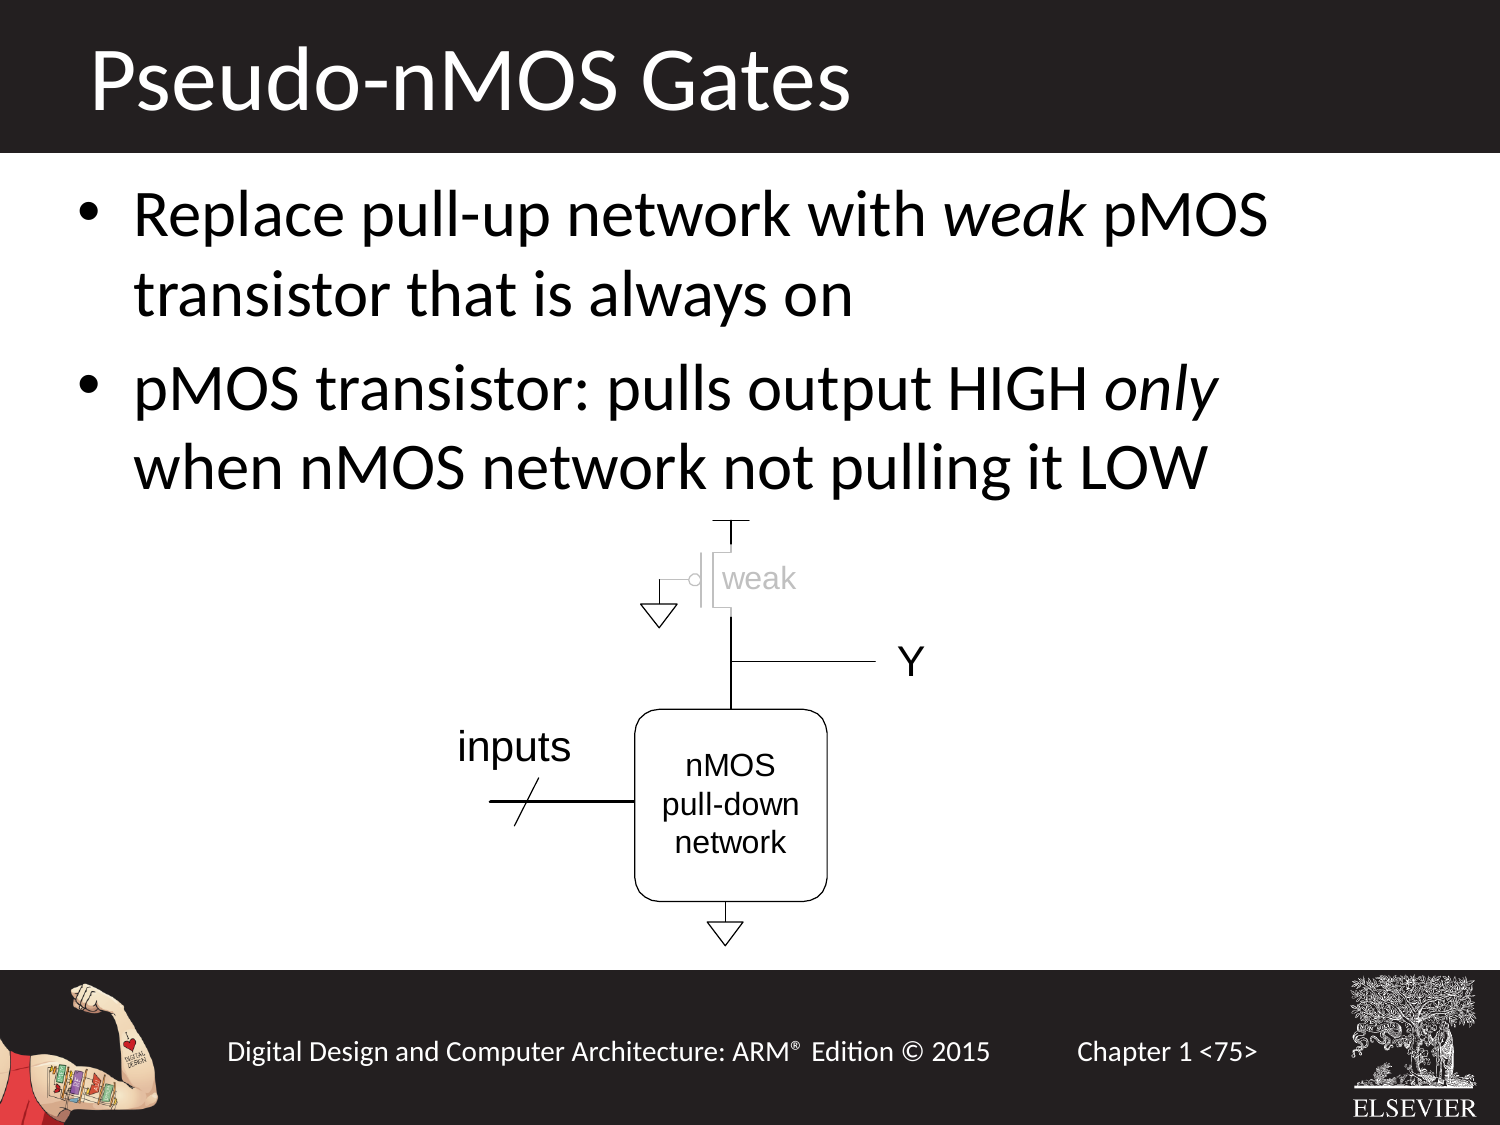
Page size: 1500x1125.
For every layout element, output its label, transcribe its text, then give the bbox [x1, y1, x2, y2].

list Replace pull-up network with weak pMOS transistor that is always on pMOS transistor: pulls output HIGH only when nMOS network not pulling it LOW [62, 162, 1313, 975]
picture [1350, 974, 1477, 1117]
picture [0, 979, 163, 1125]
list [412, 512, 1013, 953]
text_box Pseudo-nMOS Gates [75, 11, 1375, 136]
